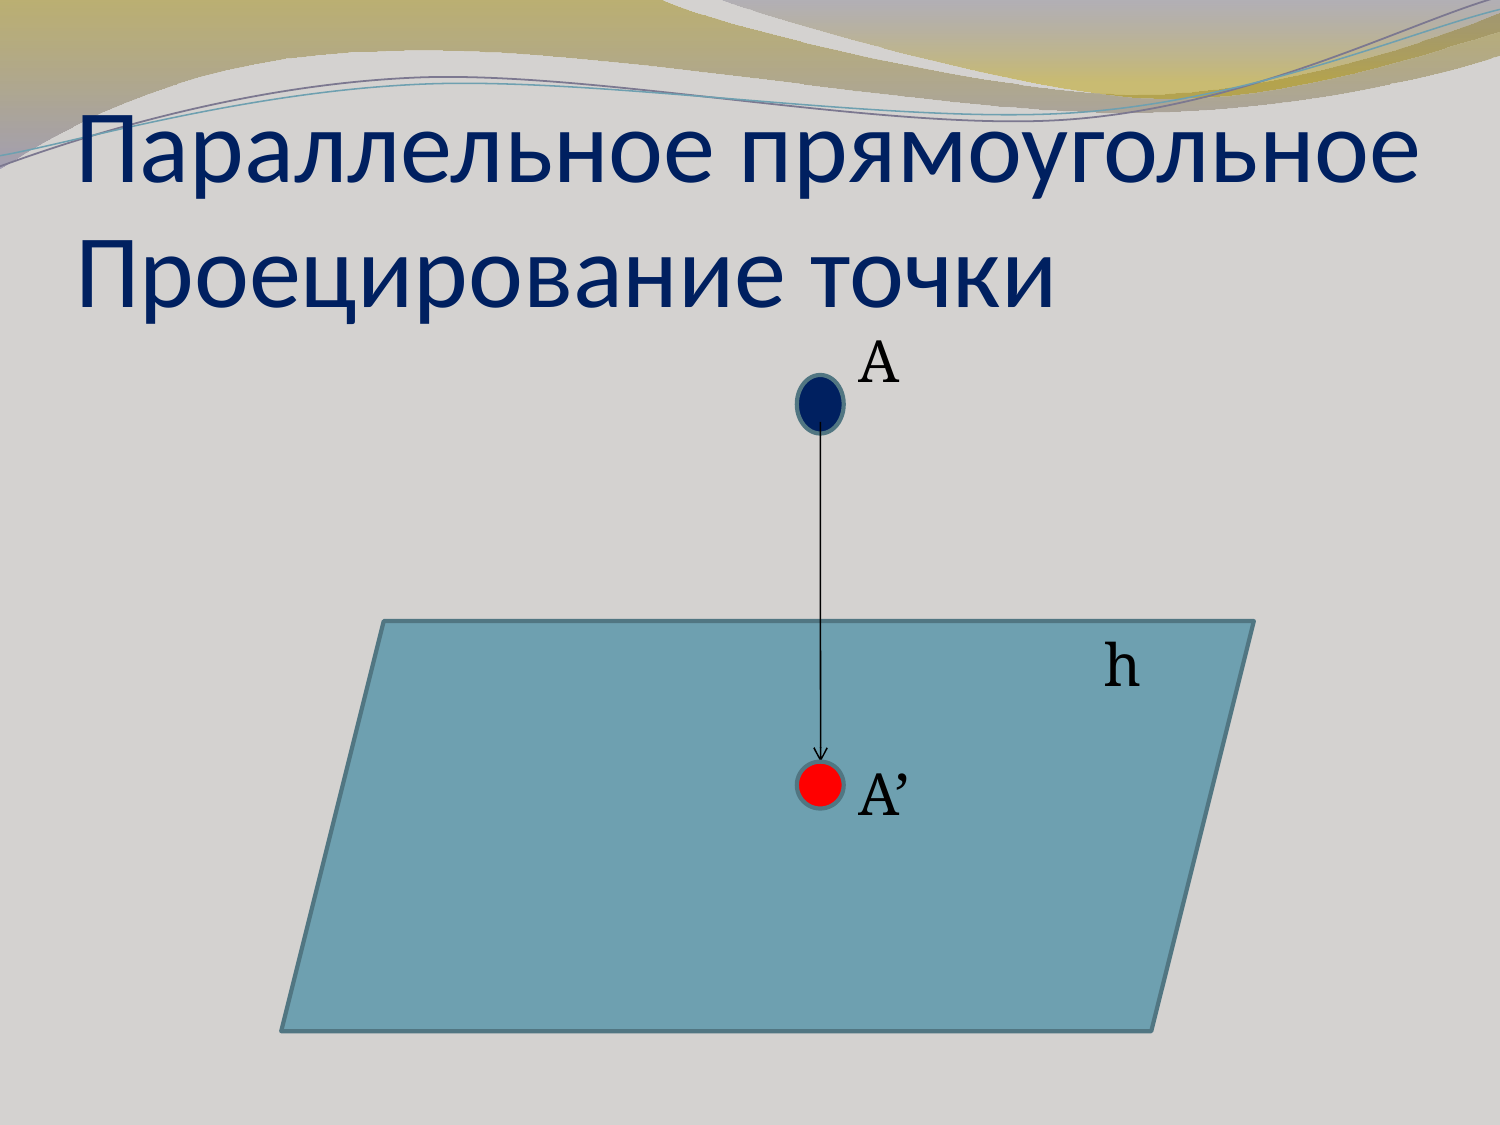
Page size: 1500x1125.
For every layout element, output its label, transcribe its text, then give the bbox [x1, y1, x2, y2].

title Параллельное прямоугольное Проецирование точки [74, 70, 1438, 329]
text_box h [1089, 621, 1207, 706]
text_box A’ [843, 750, 973, 835]
text_box A [843, 316, 997, 402]
text_box [794, 372, 846, 436]
text_box [279, 618, 1256, 1034]
text_box [794, 759, 843, 811]
